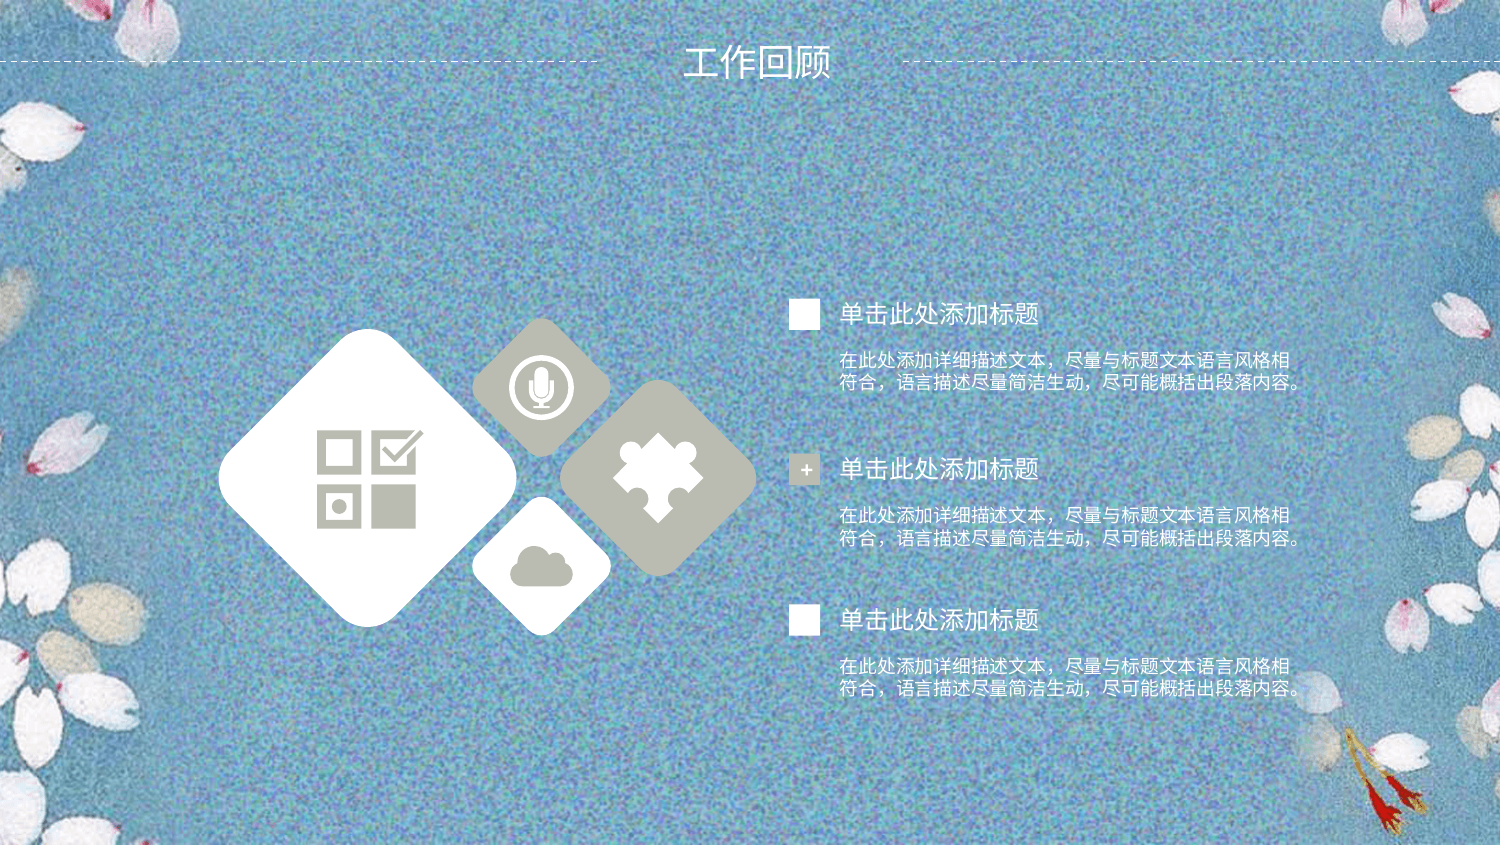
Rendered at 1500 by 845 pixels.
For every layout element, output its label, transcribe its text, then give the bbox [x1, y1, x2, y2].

text_box 单击此处添加标题 在此处添加详细描述文本，尽量与标题文本语言风格相符合，语言描述尽量简洁生动，尽可能概括出段落内容。 [824, 596, 1306, 707]
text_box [581, 400, 736, 555]
text_box + [789, 453, 821, 486]
text_box 单击此处添加标题 在此处添加详细描述文本，尽量与标题文本语言风格相符合，语言描述尽量简洁生动，尽可能概括出段落内容。 [824, 446, 1306, 557]
text_box + [789, 604, 821, 636]
picture [0, 0, 1500, 845]
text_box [250, 361, 485, 595]
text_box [486, 333, 597, 442]
text_box 单击此处添加标题 在此处添加详细描述文本，尽量与标题文本语言风格相符合，语言描述尽量简洁生动，尽可能概括出段落内容。 [824, 291, 1306, 401]
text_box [486, 511, 597, 621]
text_box + [789, 298, 821, 330]
